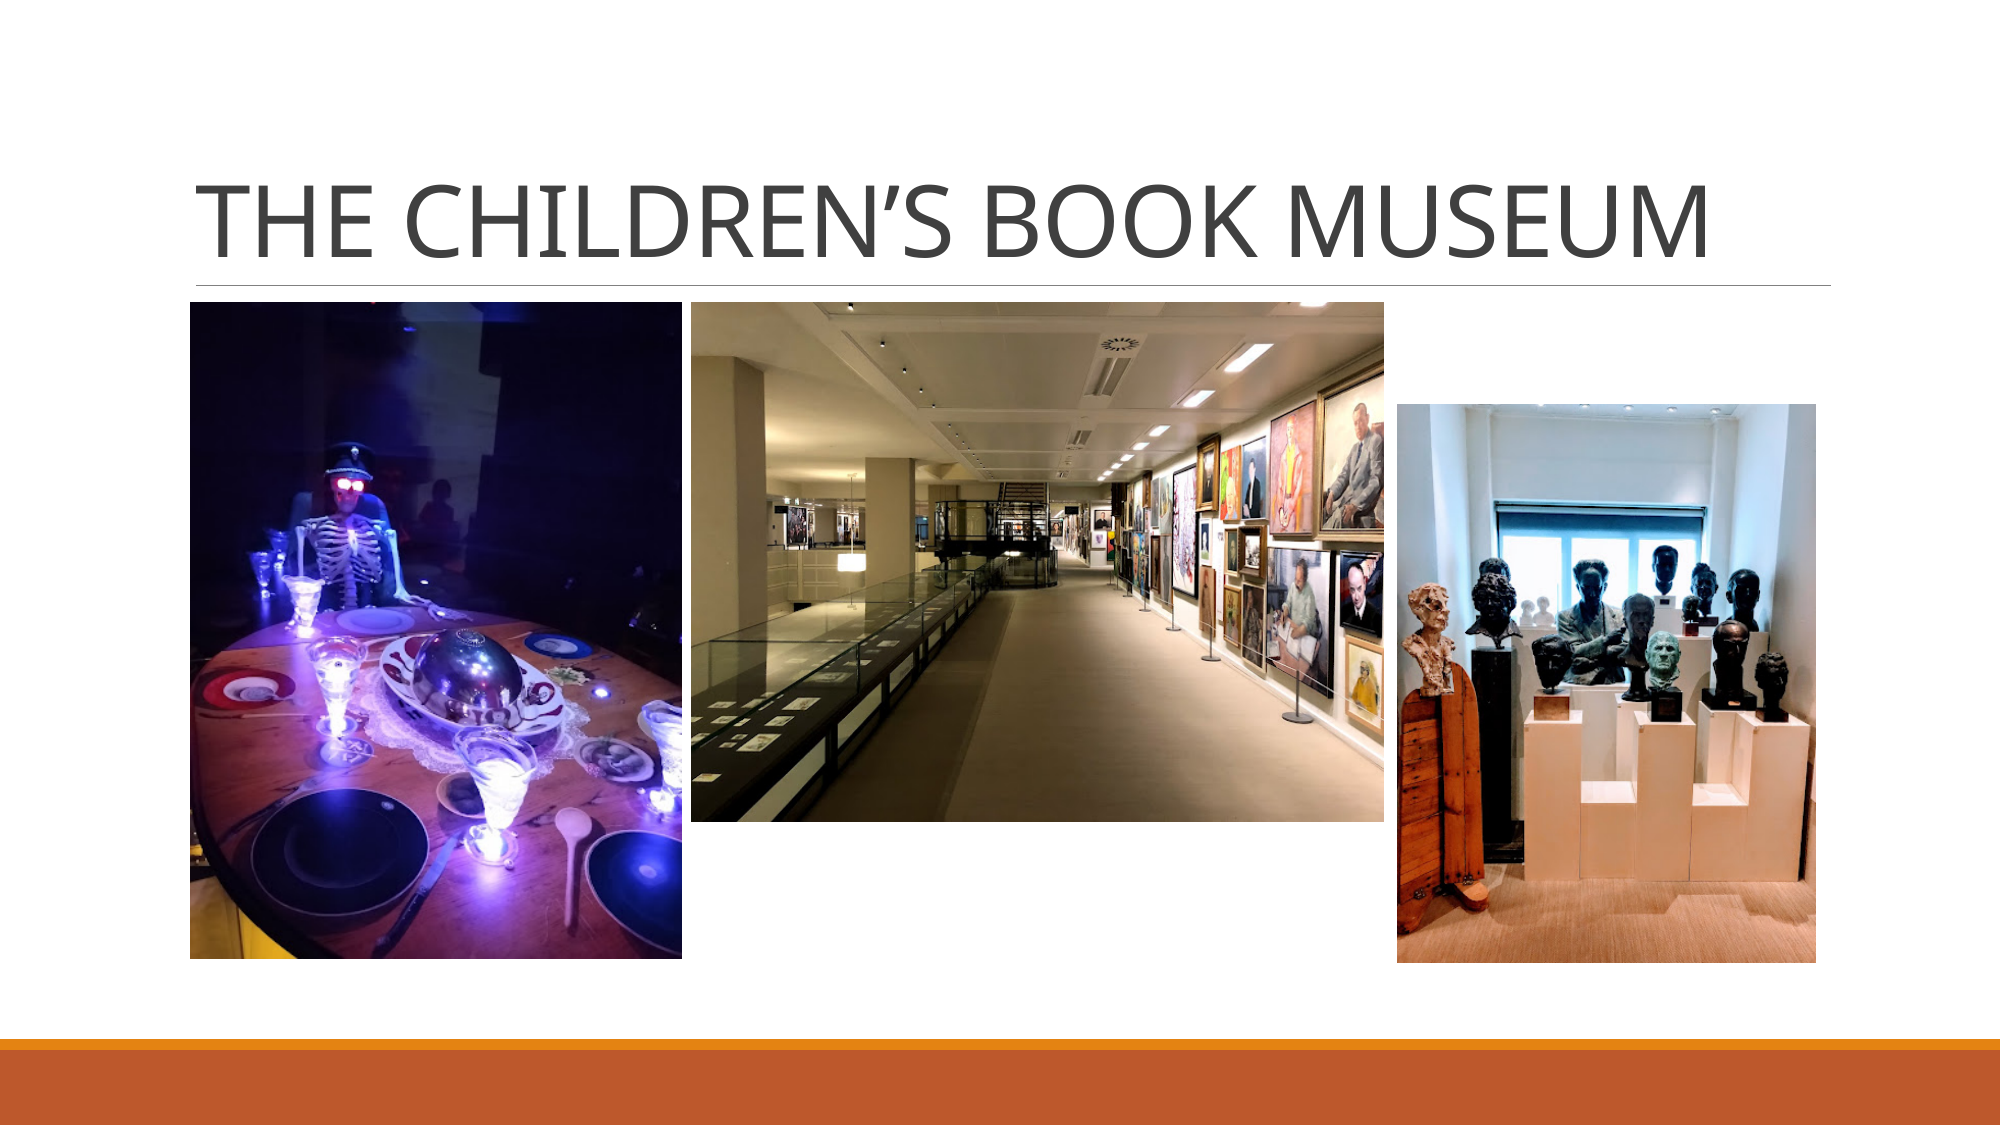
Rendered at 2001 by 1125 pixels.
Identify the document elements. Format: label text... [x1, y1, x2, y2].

picture [1397, 403, 1817, 964]
picture [691, 302, 1385, 823]
picture [189, 302, 683, 959]
title THE CHILDREN’S BOOK MUSEUM [180, 47, 1830, 285]
